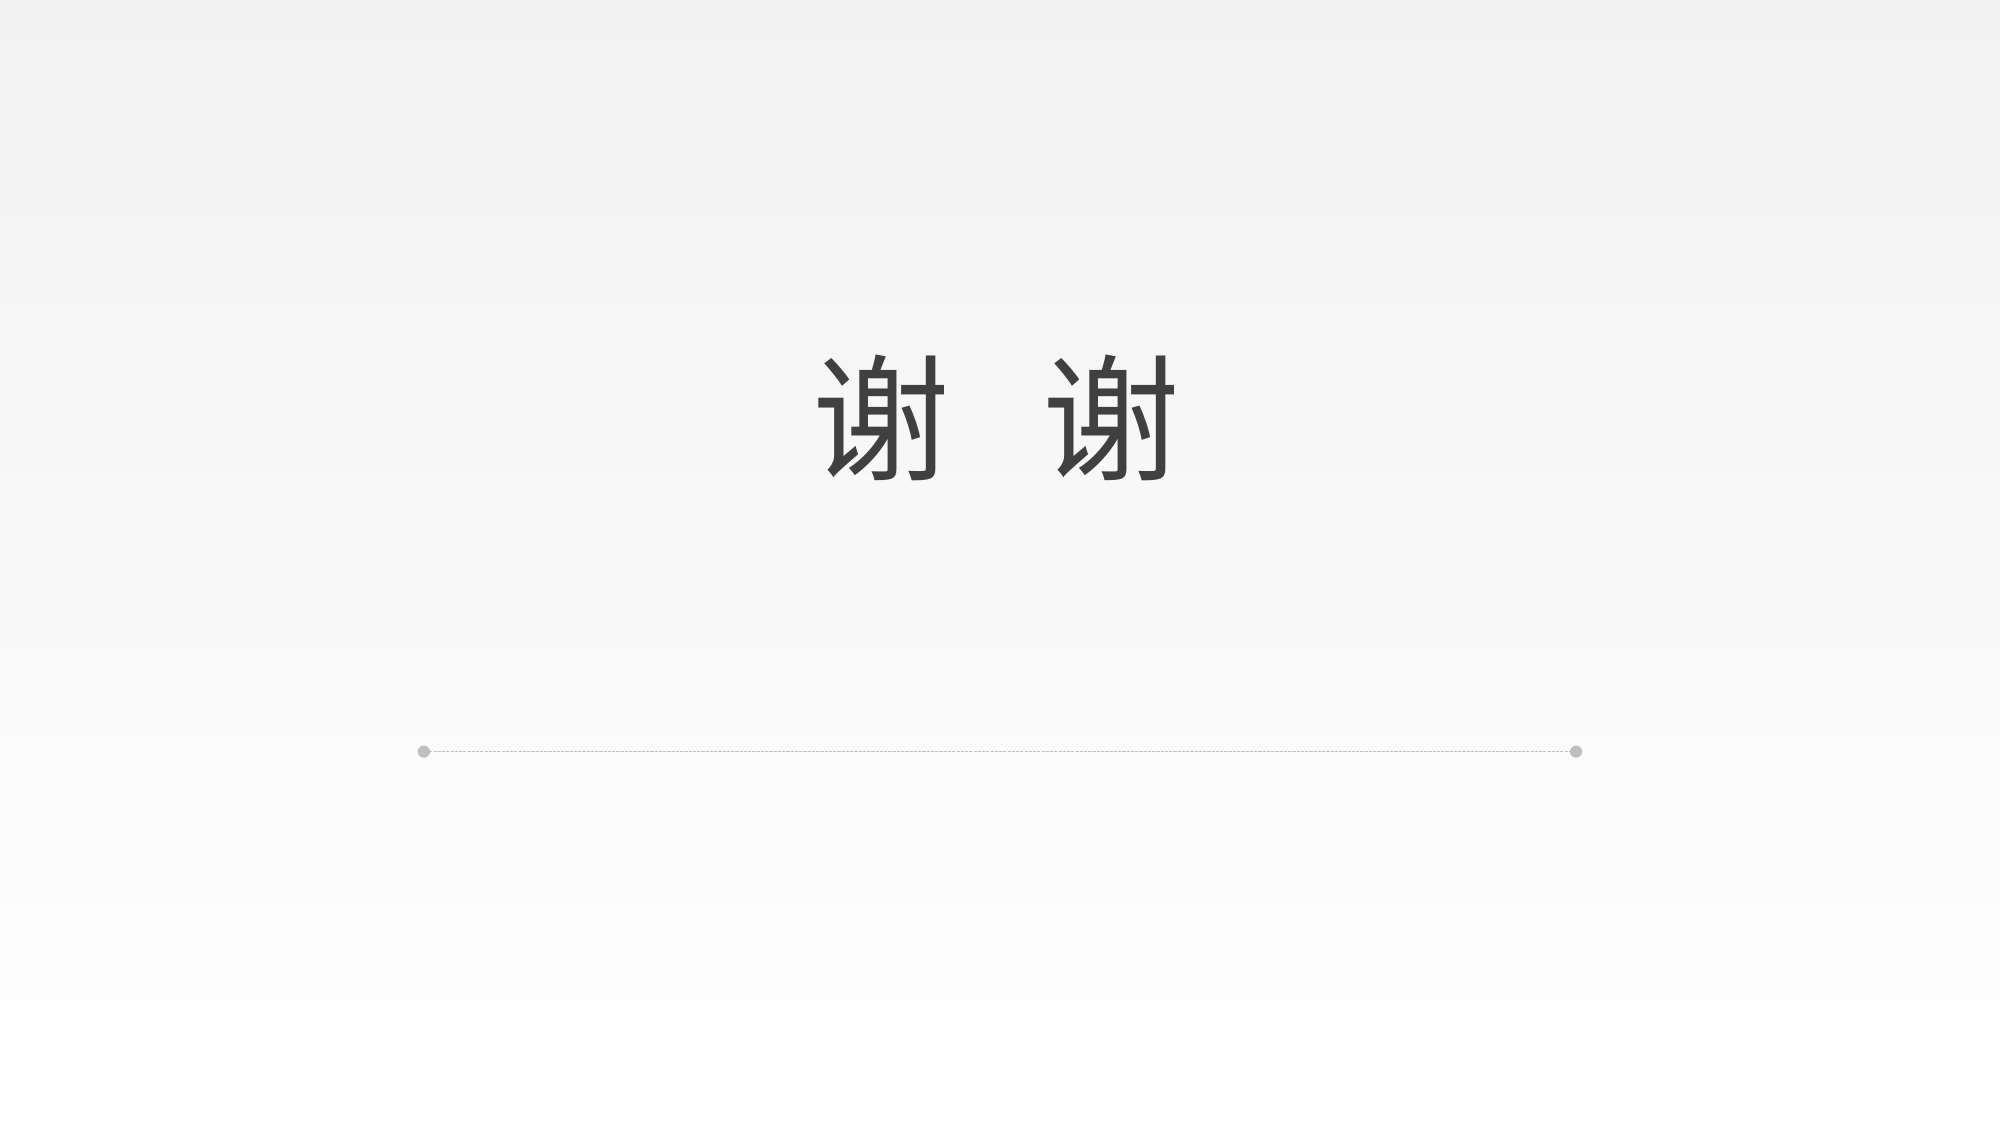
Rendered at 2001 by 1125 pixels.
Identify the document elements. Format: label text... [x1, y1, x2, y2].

text_box 谢 谢 [797, 325, 1195, 505]
